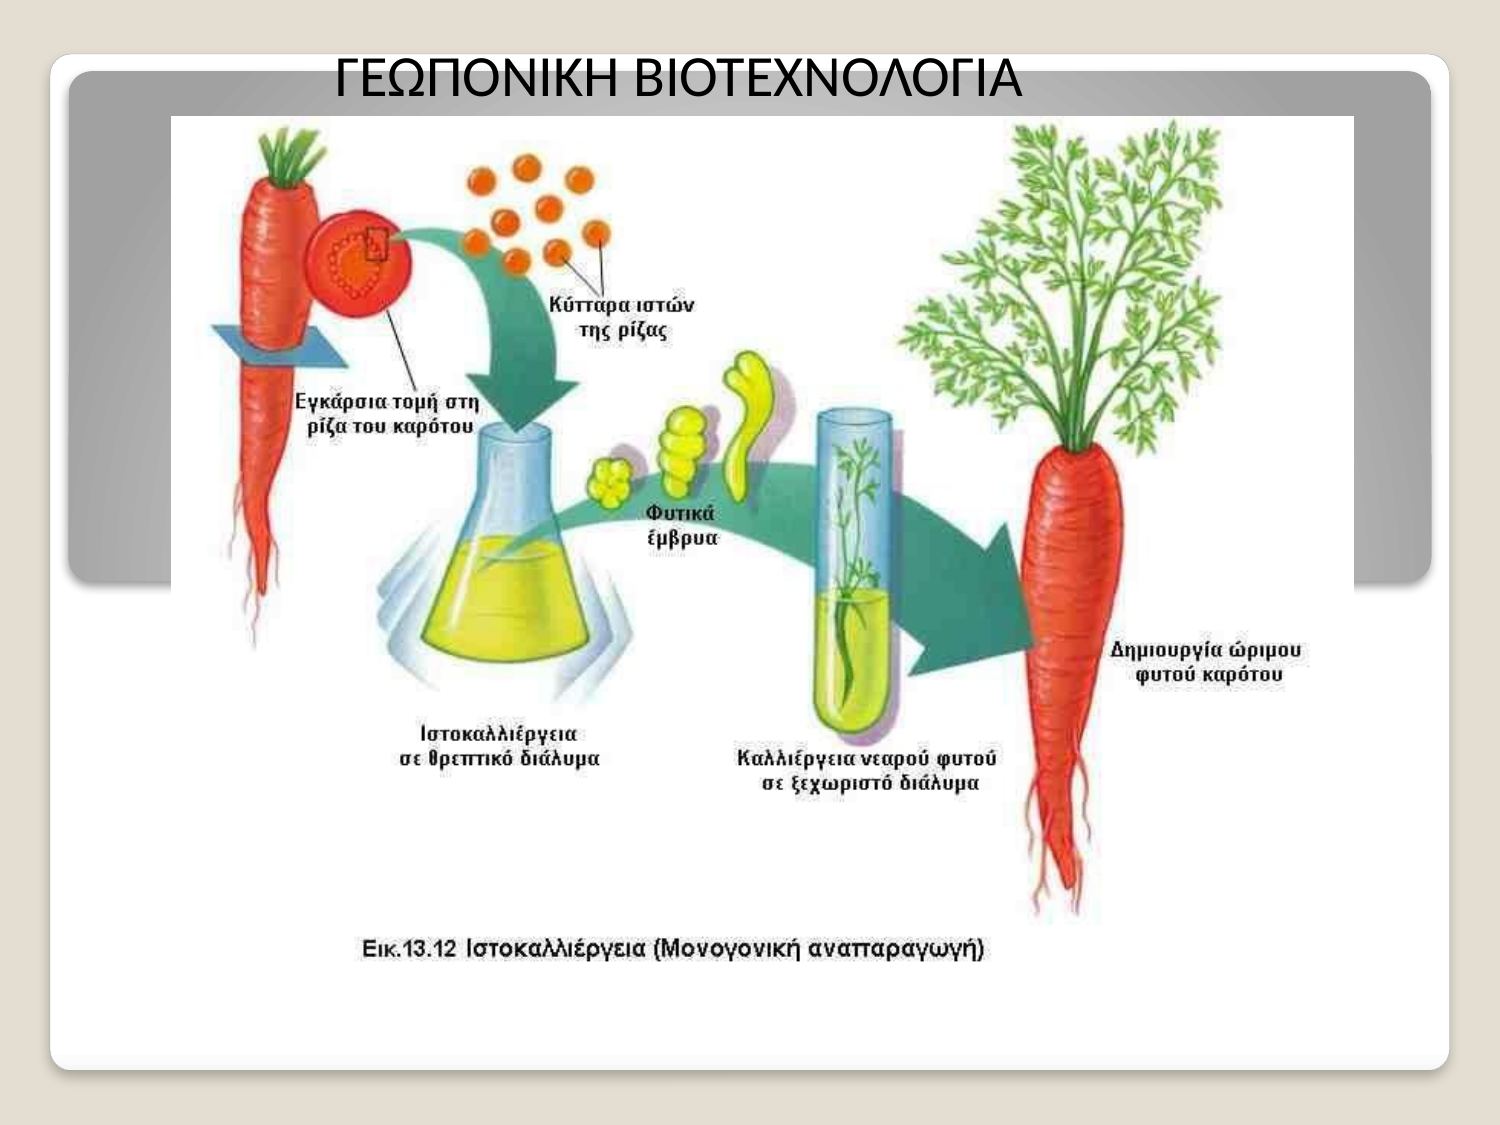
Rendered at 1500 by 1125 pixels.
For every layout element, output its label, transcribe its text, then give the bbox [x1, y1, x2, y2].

text_box ΓΕΩΠΟΝΙΚΗ ΒΙΟΤΕΧΝΟΛΟΓΙΑ [159, 31, 1199, 116]
picture [170, 115, 1355, 1029]
